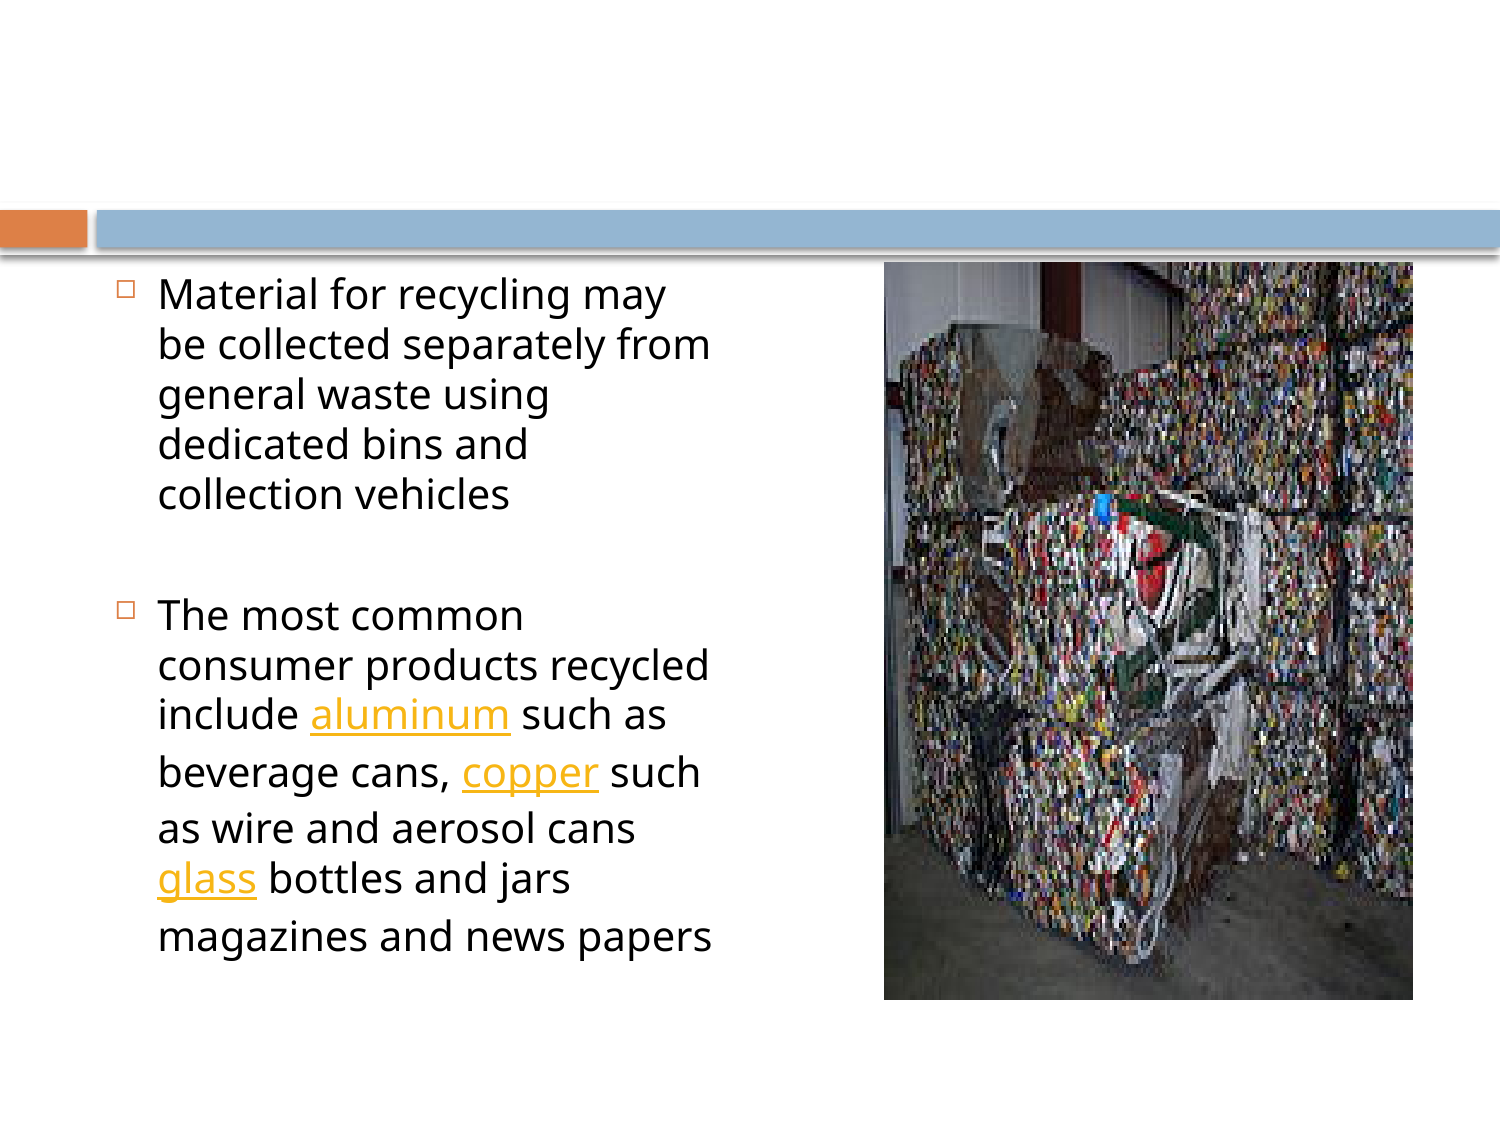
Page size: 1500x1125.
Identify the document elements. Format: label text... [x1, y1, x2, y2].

list Material for recycling may be collected separately from general waste using dedicated bins and collection vehicles The most common consumer products recycled include aluminum such as beverage cans, copper such as wire and aerosol cans glass bottles and jars magazines and news papers [99, 260, 738, 1011]
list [884, 262, 1413, 1001]
